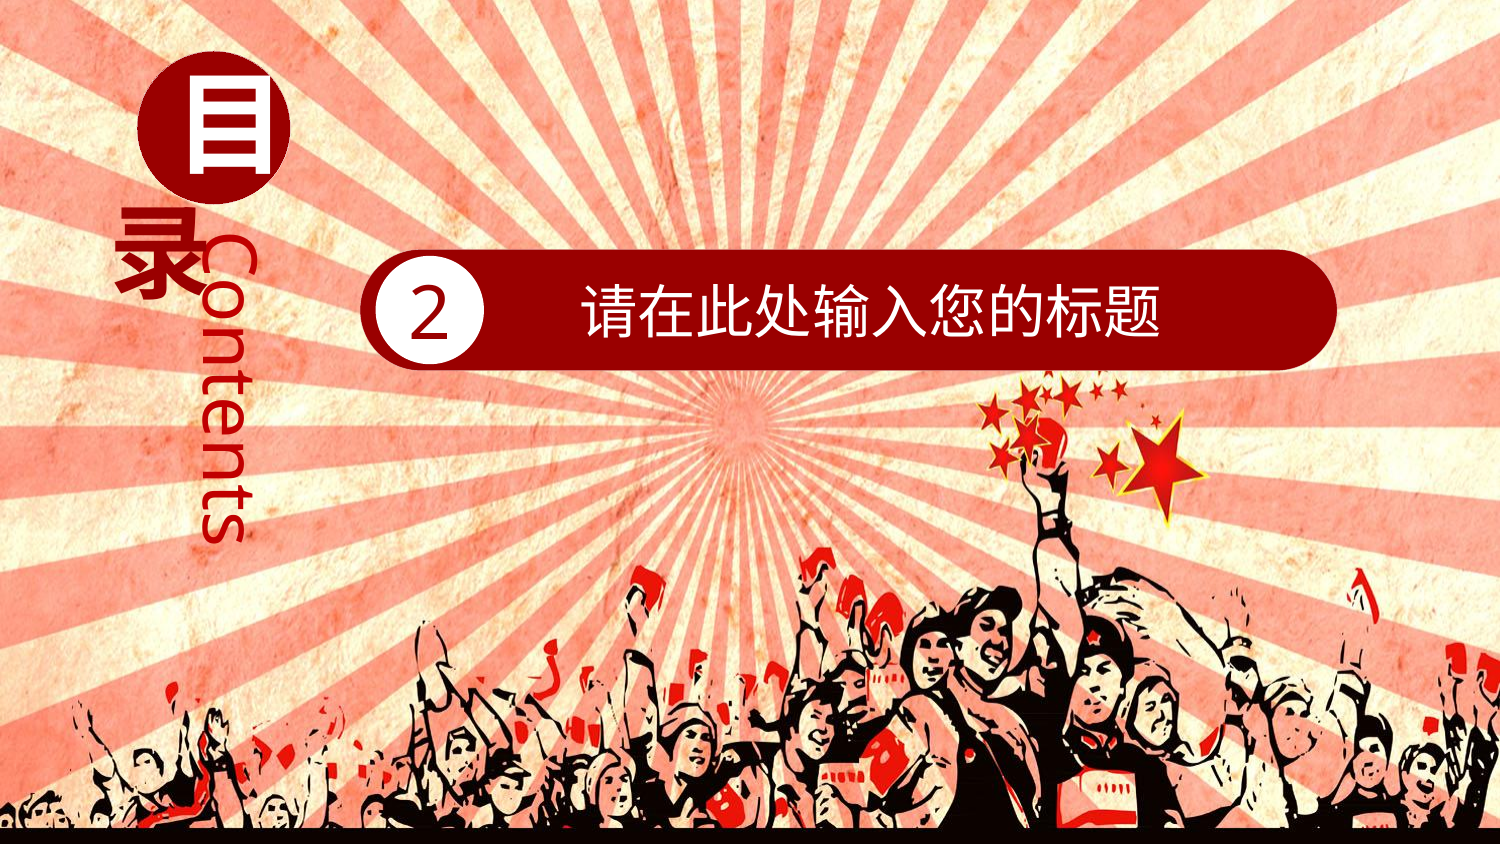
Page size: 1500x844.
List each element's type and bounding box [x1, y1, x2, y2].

text_box [360, 249, 1338, 371]
picture [0, 0, 1500, 844]
